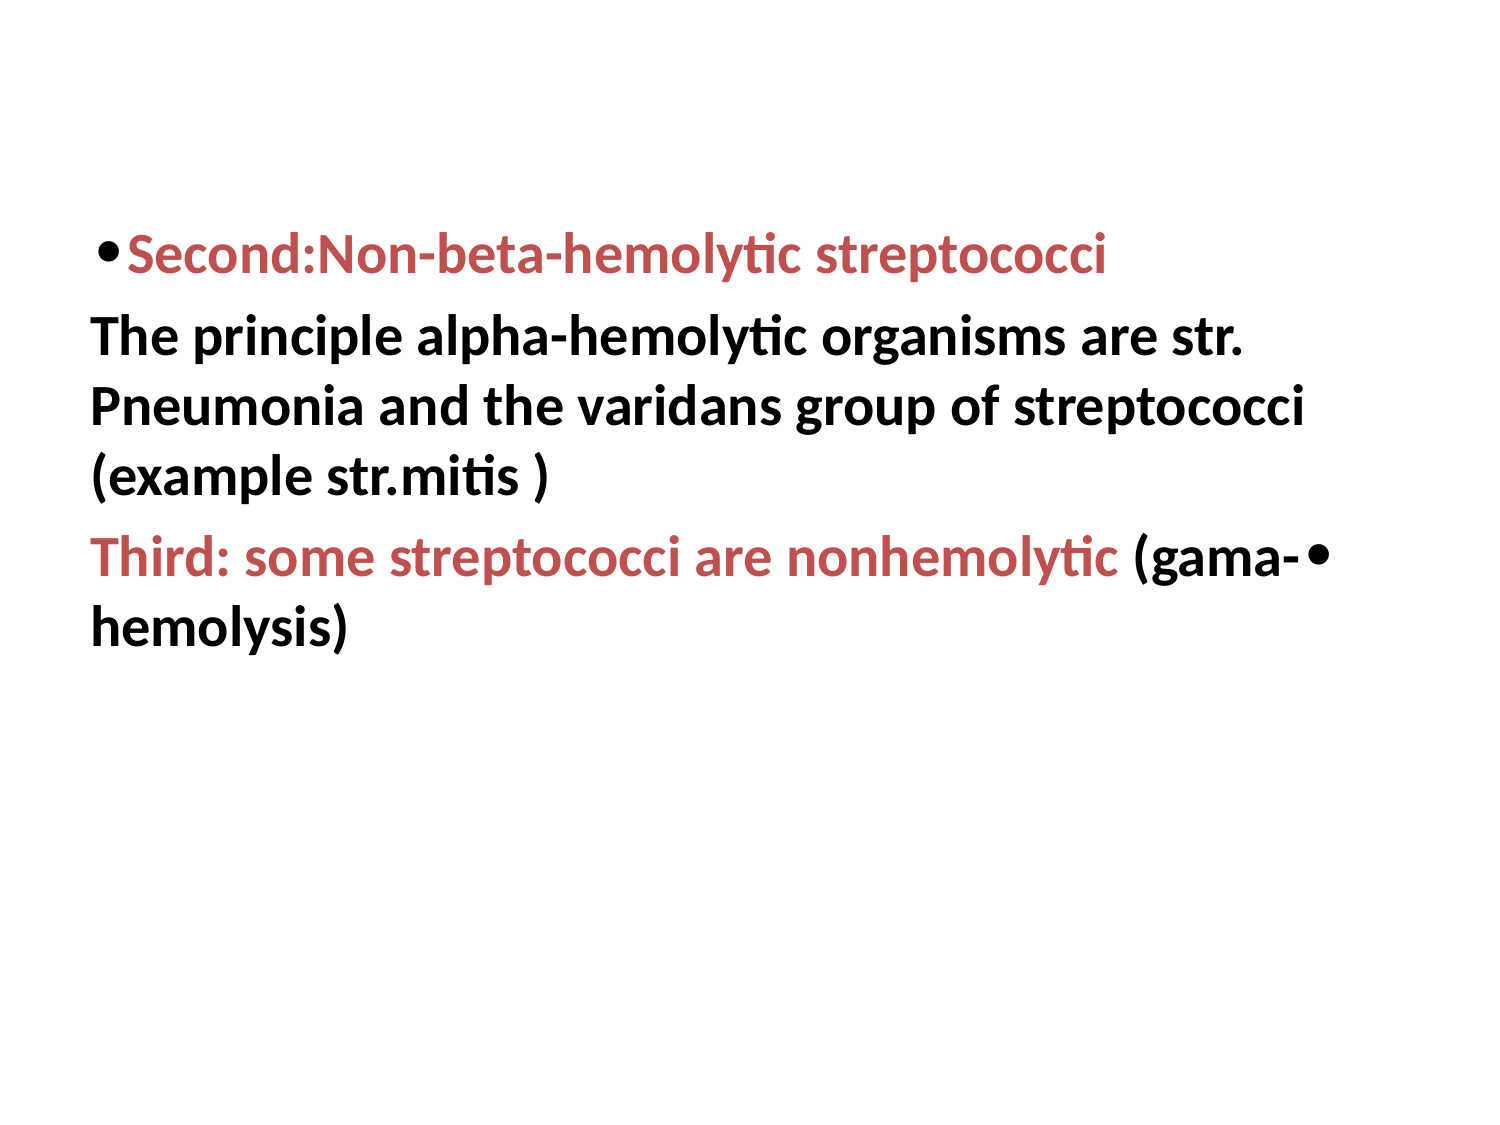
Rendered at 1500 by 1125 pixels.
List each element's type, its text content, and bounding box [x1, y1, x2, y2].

list Second:Non-beta-hemolytic streptococci• The principle alpha-hemolytic organisms are str. Pneumonia and the varidans group of streptococci (example str.mitis ) •Third: some streptococci are nonhemolytic (gama-hemolysis) [75, 208, 1425, 1083]
